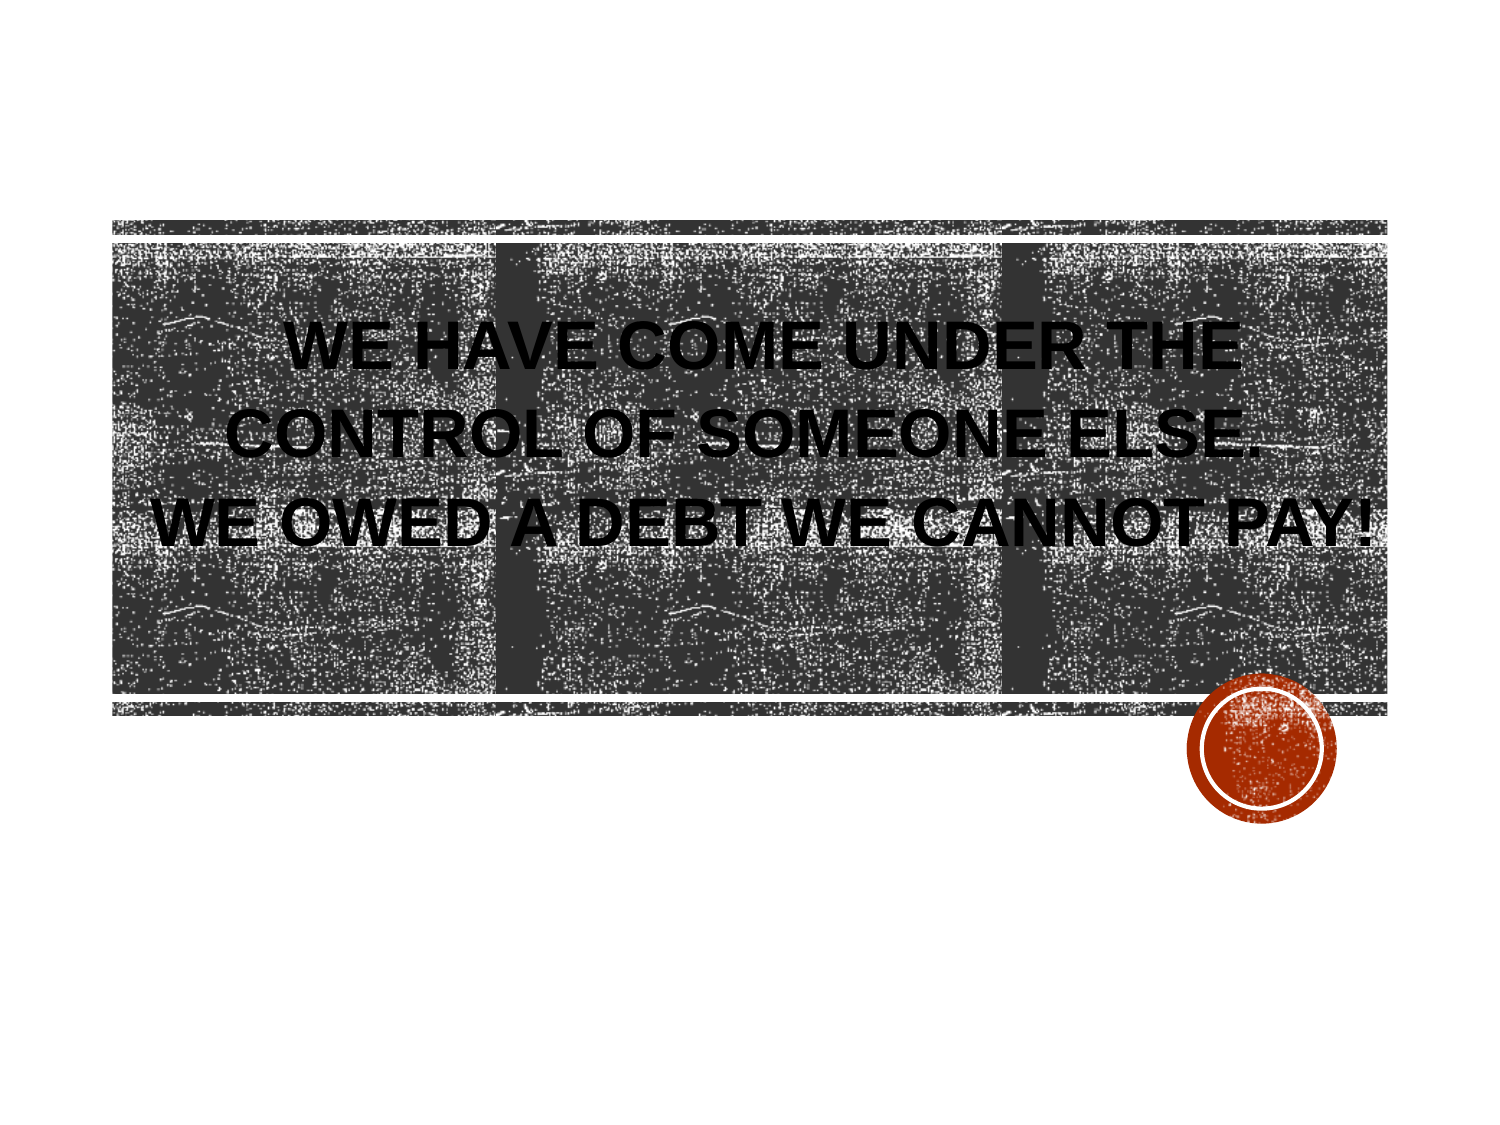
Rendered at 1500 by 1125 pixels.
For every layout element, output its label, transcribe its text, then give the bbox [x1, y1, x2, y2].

text_box WE HAVE COME UNDER THE CONTROL OF SOMEONE ELSE. WE OWED A DEBT WE CANNOT PAY! [62, 287, 1411, 568]
